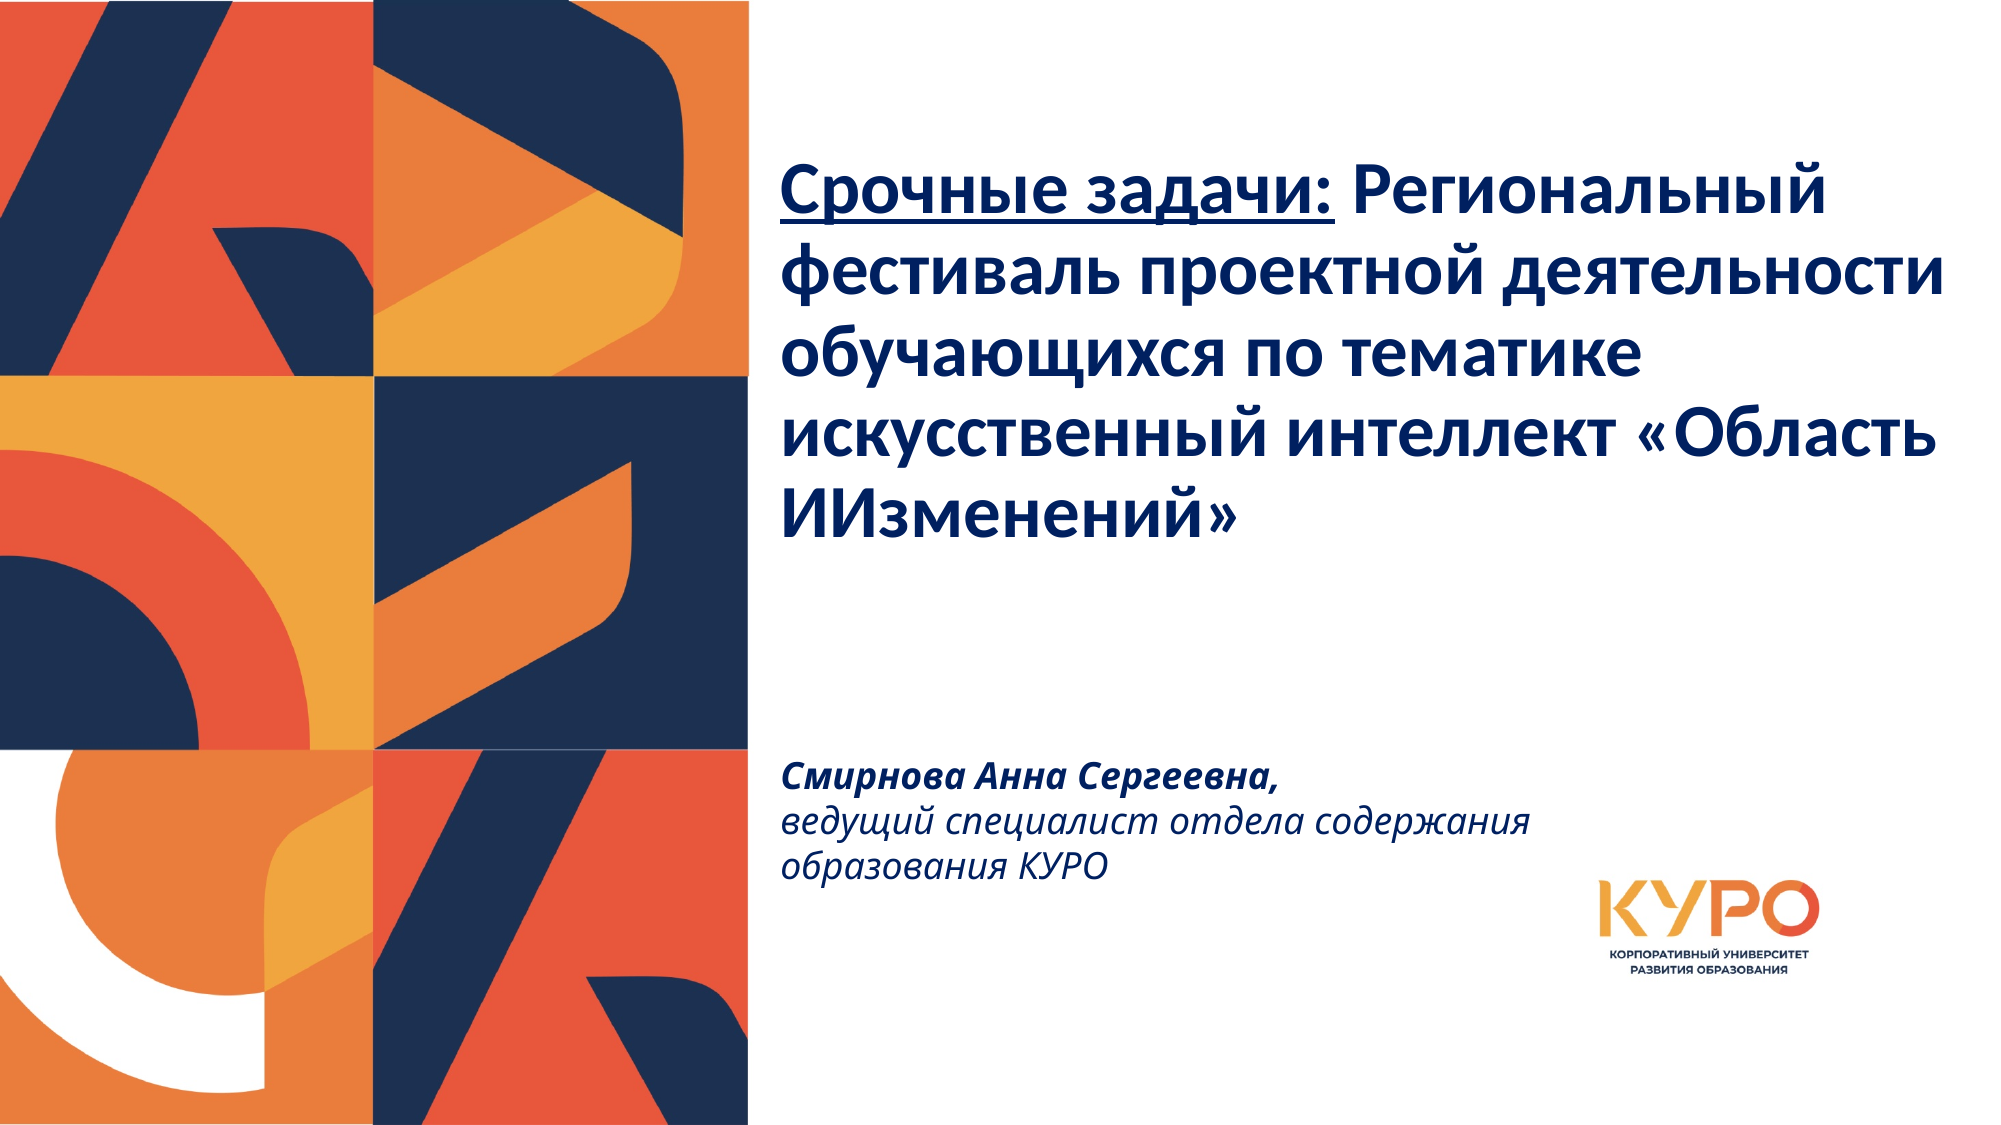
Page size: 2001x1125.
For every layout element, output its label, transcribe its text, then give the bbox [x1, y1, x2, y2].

text_box Срочные задачи: Региональный фестиваль проектной деятельности обучающихся по тематике искусственный интеллект «Область ИИзменений» [765, 141, 1964, 652]
text_box Смирнова Анна Сергеевна, ведущий специалист отдела содержания образования КУРО [765, 745, 1605, 895]
picture [0, 0, 2001, 1125]
